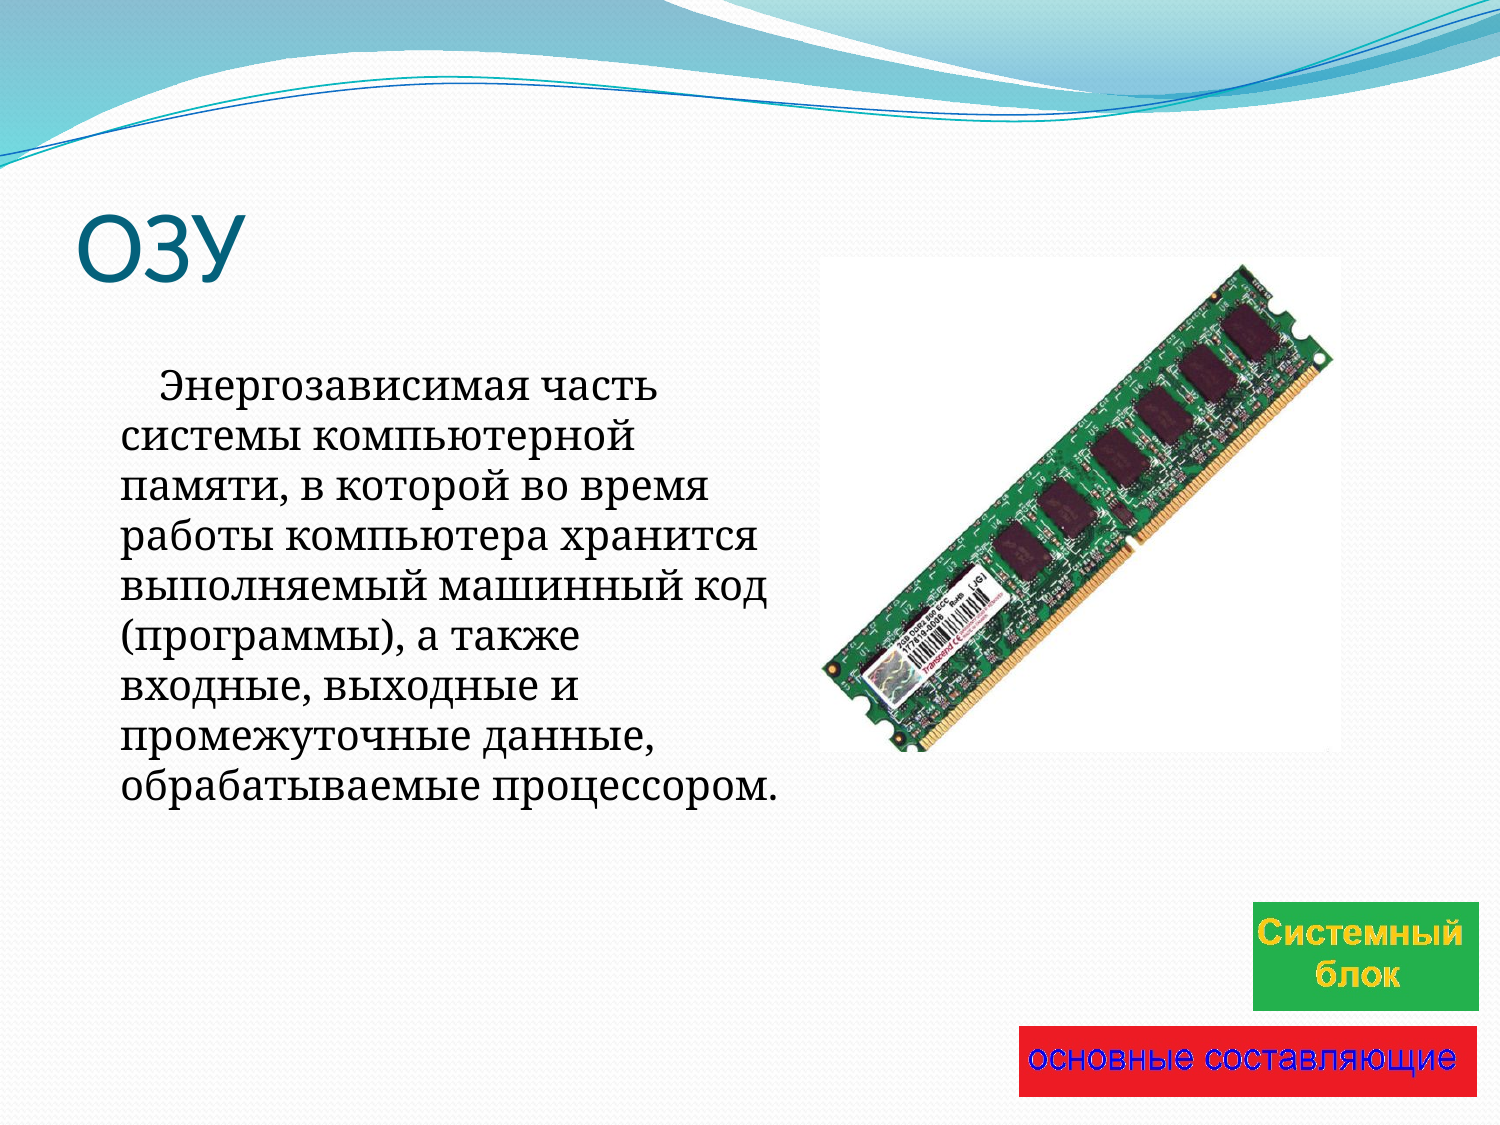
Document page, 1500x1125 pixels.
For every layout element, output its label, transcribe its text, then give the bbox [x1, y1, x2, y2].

title ОЗУ [75, 115, 1425, 303]
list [820, 257, 1341, 752]
text_box Энергозависимая часть системы компьютерной памяти, в которой во время работы компьютера хранится выполняемый машинный код (программы), а также входные, выходные и промежуточные данные, обрабатываемые процессором. [105, 351, 797, 817]
picture [1253, 902, 1480, 1011]
picture [1019, 1026, 1477, 1098]
